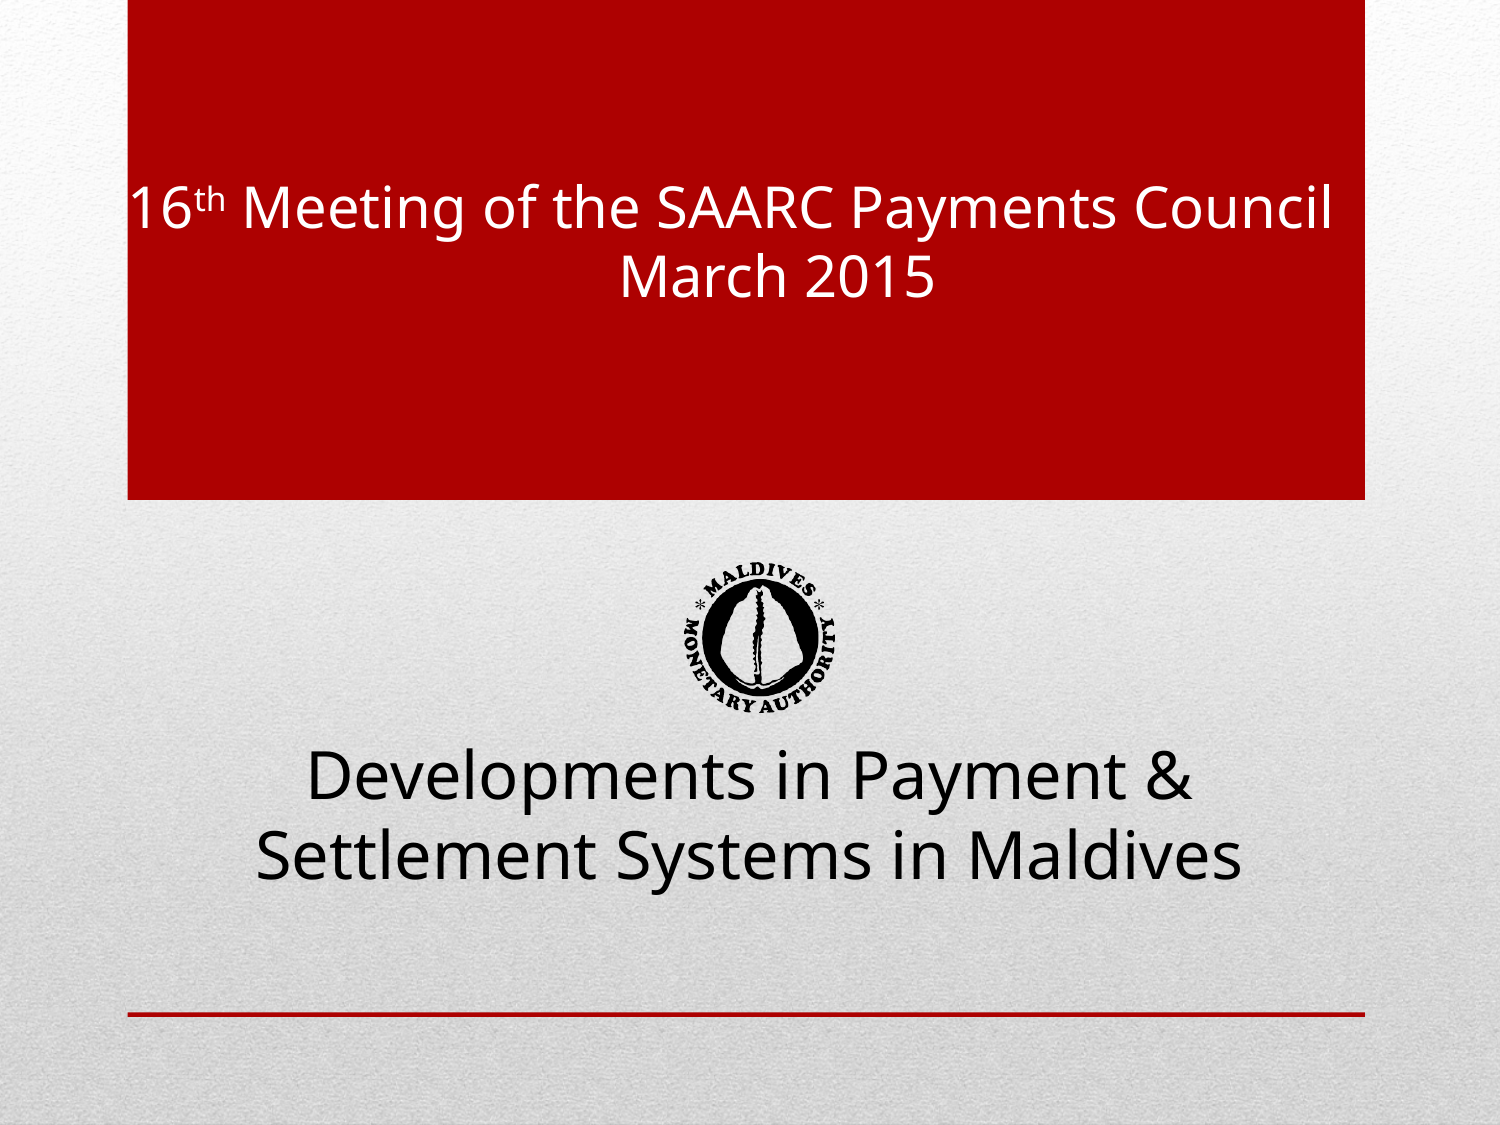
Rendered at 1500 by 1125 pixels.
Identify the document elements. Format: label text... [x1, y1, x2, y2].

title 16th Meeting of the SAARC Payments Council March 2015 [112, 162, 1388, 425]
subtitle Developments in Payment & Settlement Systems in Maldives [137, 725, 1363, 888]
picture [683, 561, 836, 714]
